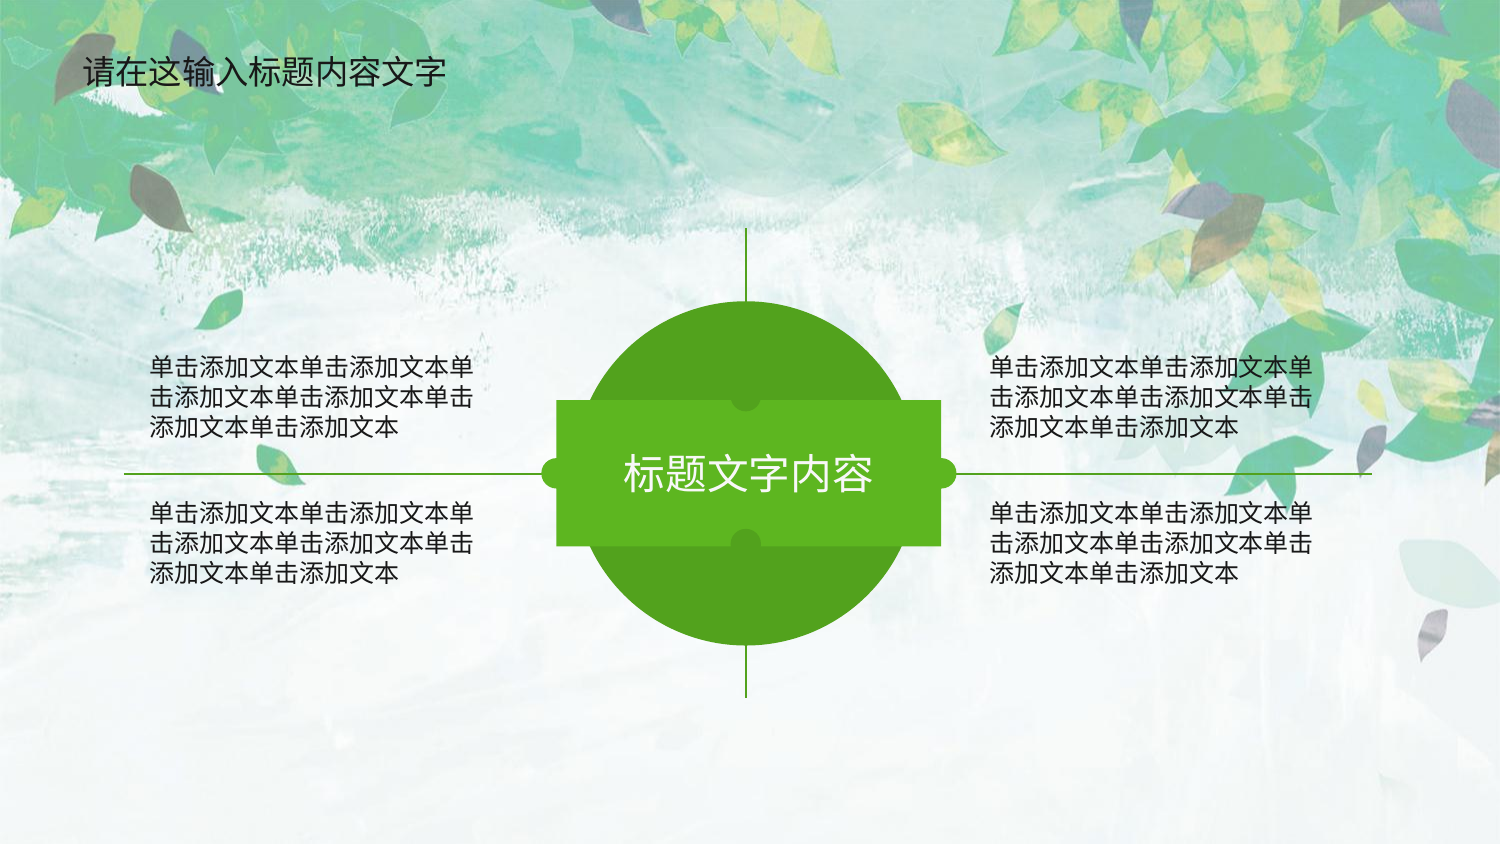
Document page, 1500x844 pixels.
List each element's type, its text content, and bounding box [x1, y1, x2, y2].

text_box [541, 227, 957, 343]
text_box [541, 639, 957, 698]
picture [0, 0, 1500, 844]
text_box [134, 343, 1352, 596]
text_box 请在这输入标题内容文字 [67, 43, 703, 99]
